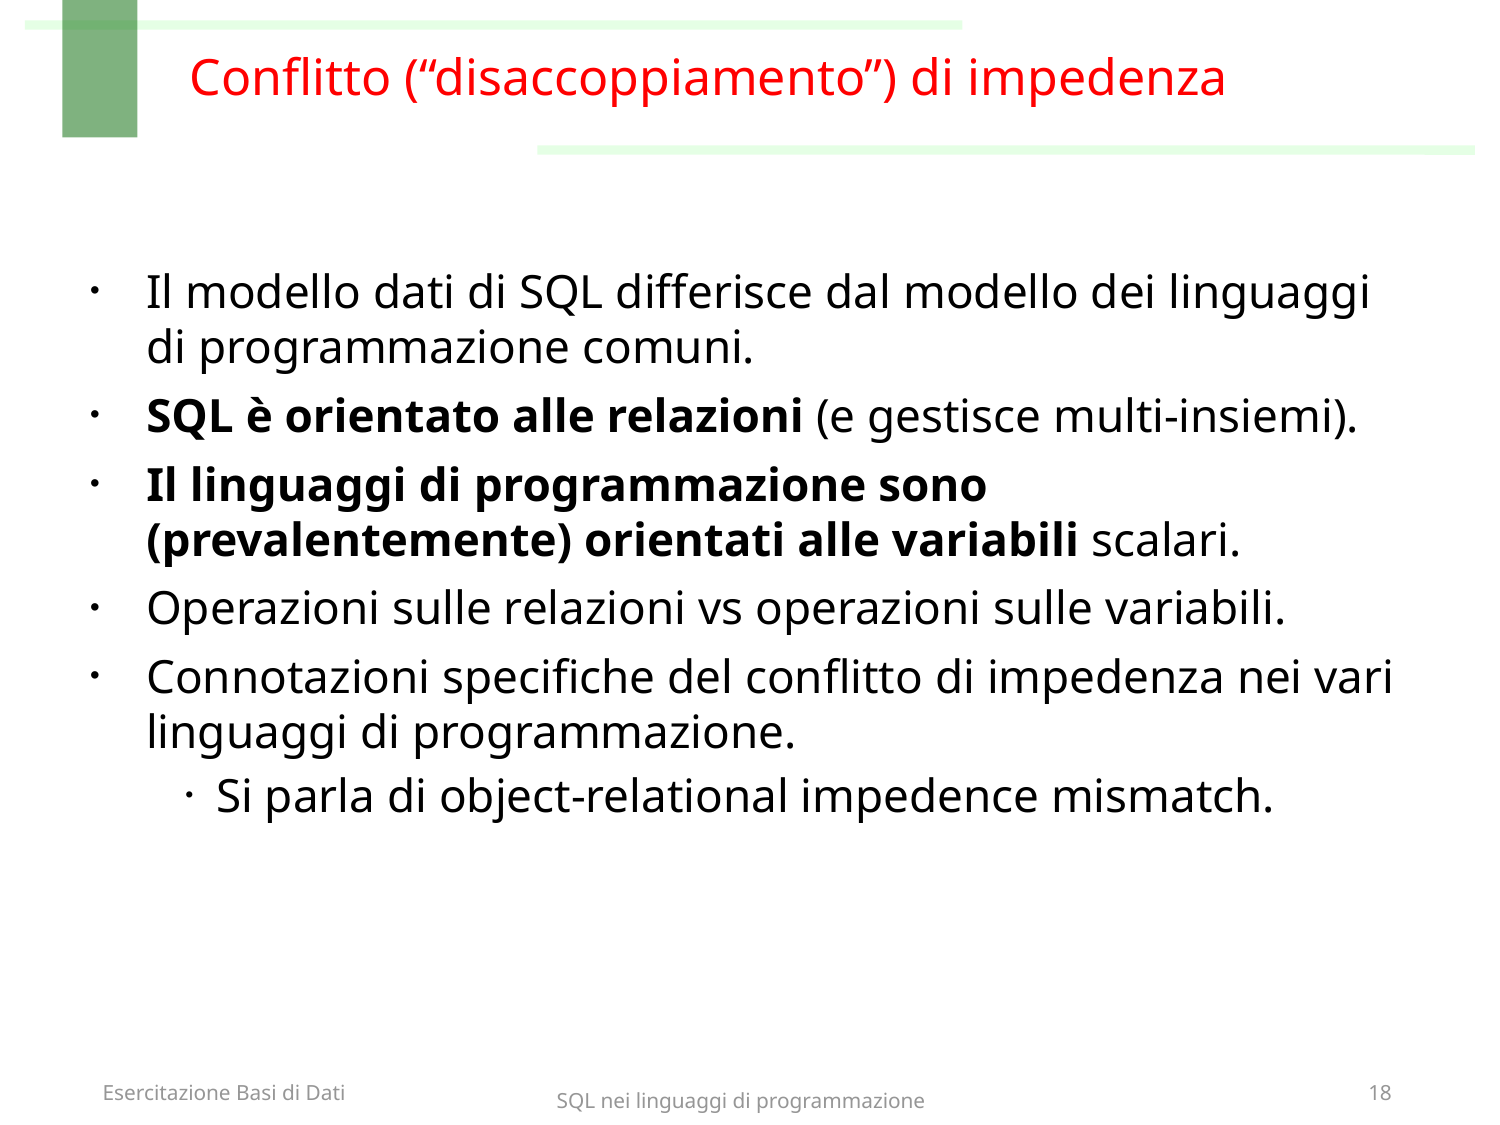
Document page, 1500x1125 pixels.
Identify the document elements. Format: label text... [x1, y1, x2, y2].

footer SQL nei linguaggi di programmazione [425, 1082, 1057, 1120]
list Il modello dati di SQL differisce dal modello dei linguaggi di programmazione comuni. SQL è orientato alle relazioni (e gestisce multi-insiemi). Il linguaggi di programmazione sono (prevalentemente) orientati alle variabili scalari. Operazioni sulle relazioni vs operazioni sulle variabili. Connotazioni specifiche del conflitto di impedenza nei vari linguaggi di programmazione. Si parla di object-relational impedence mismatch. [75, 255, 1425, 917]
title Conflitto (“disaccoppiamento”) di impedenza [174, 24, 1425, 125]
